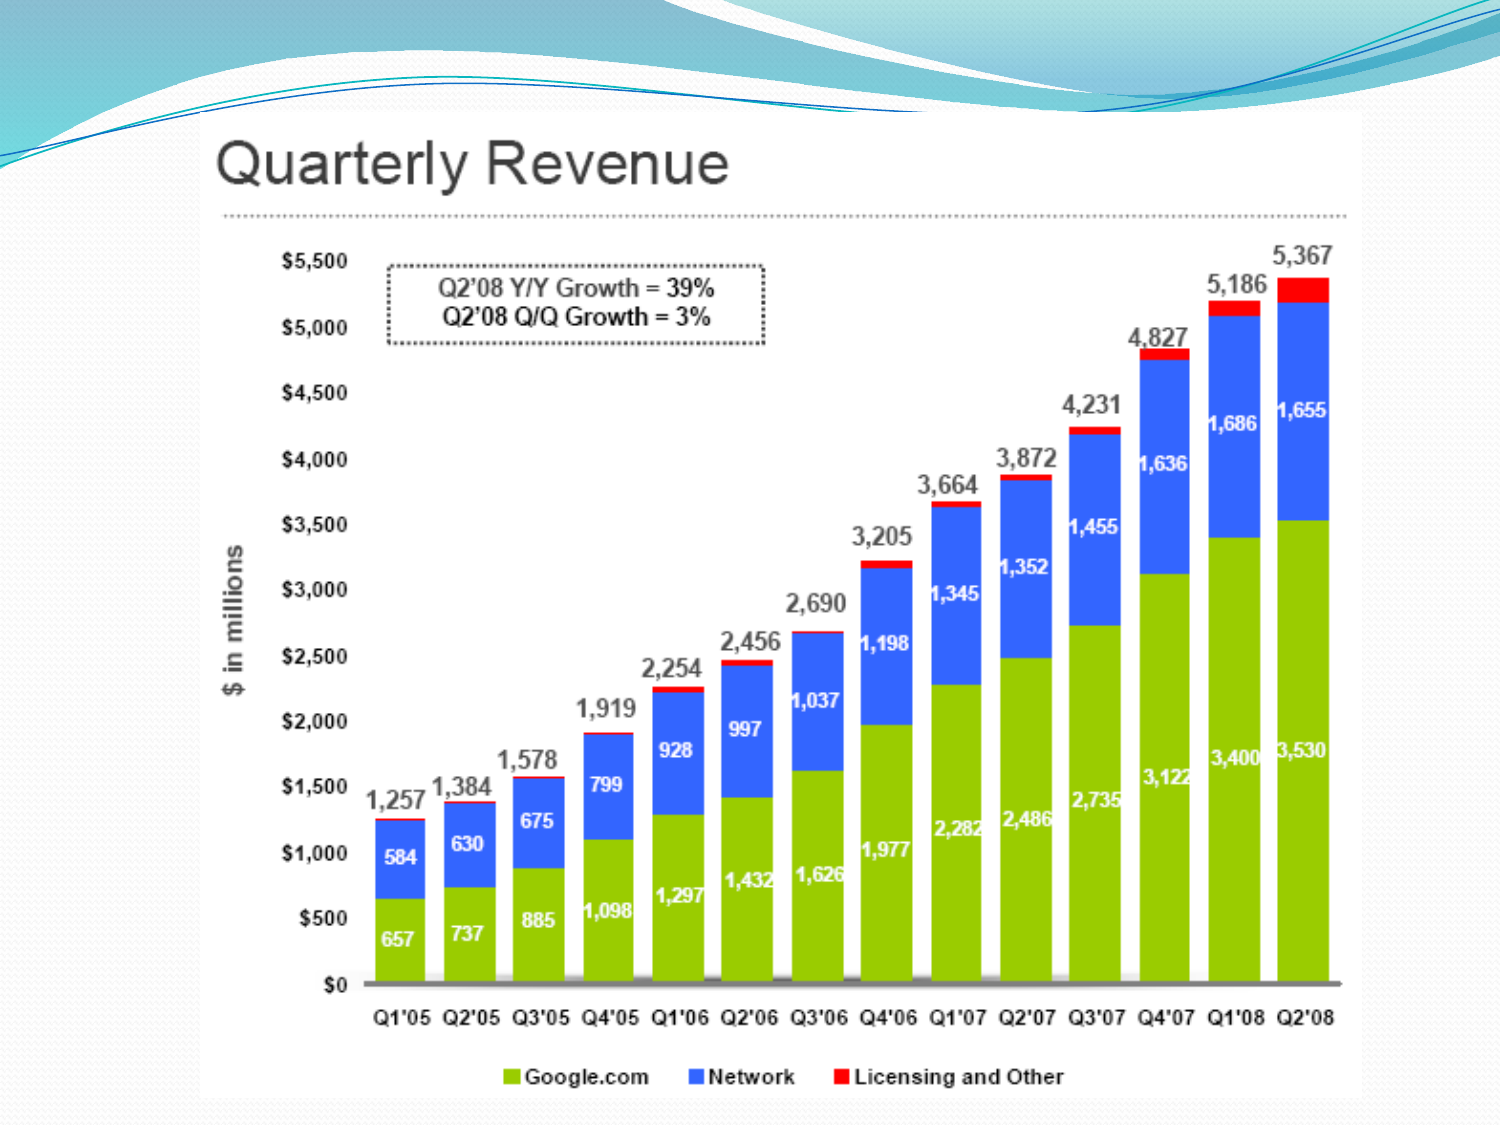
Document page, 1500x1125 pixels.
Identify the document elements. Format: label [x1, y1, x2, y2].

picture [199, 112, 1362, 1099]
